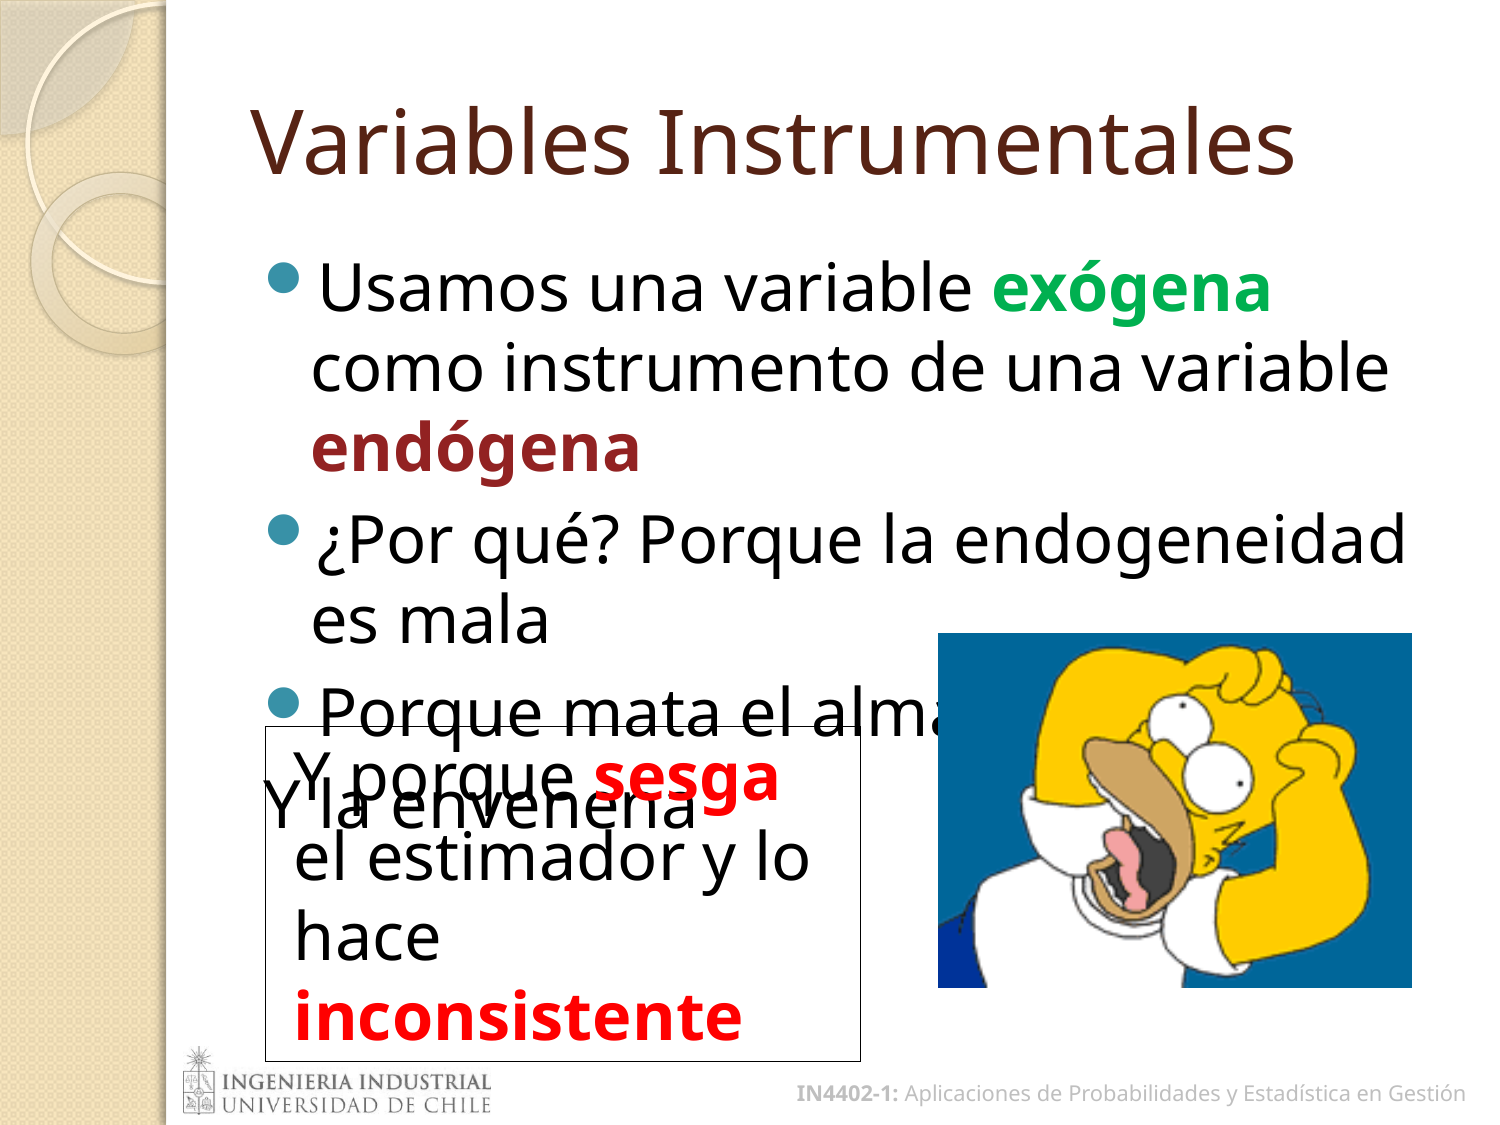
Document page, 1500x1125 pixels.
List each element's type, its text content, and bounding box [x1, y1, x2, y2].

title Variables Instrumentales [235, 45, 1466, 233]
list Usamos una variable exógena como instrumento de una variable endógena ¿Por qué? Porque la endogeneidad es mala Porque mata el alma Y la envenena [235, 237, 1466, 787]
text_box Y porque sesga el estimador y lo hace inconsistente [265, 726, 861, 1062]
picture [938, 643, 1372, 988]
picture [183, 1046, 491, 1115]
